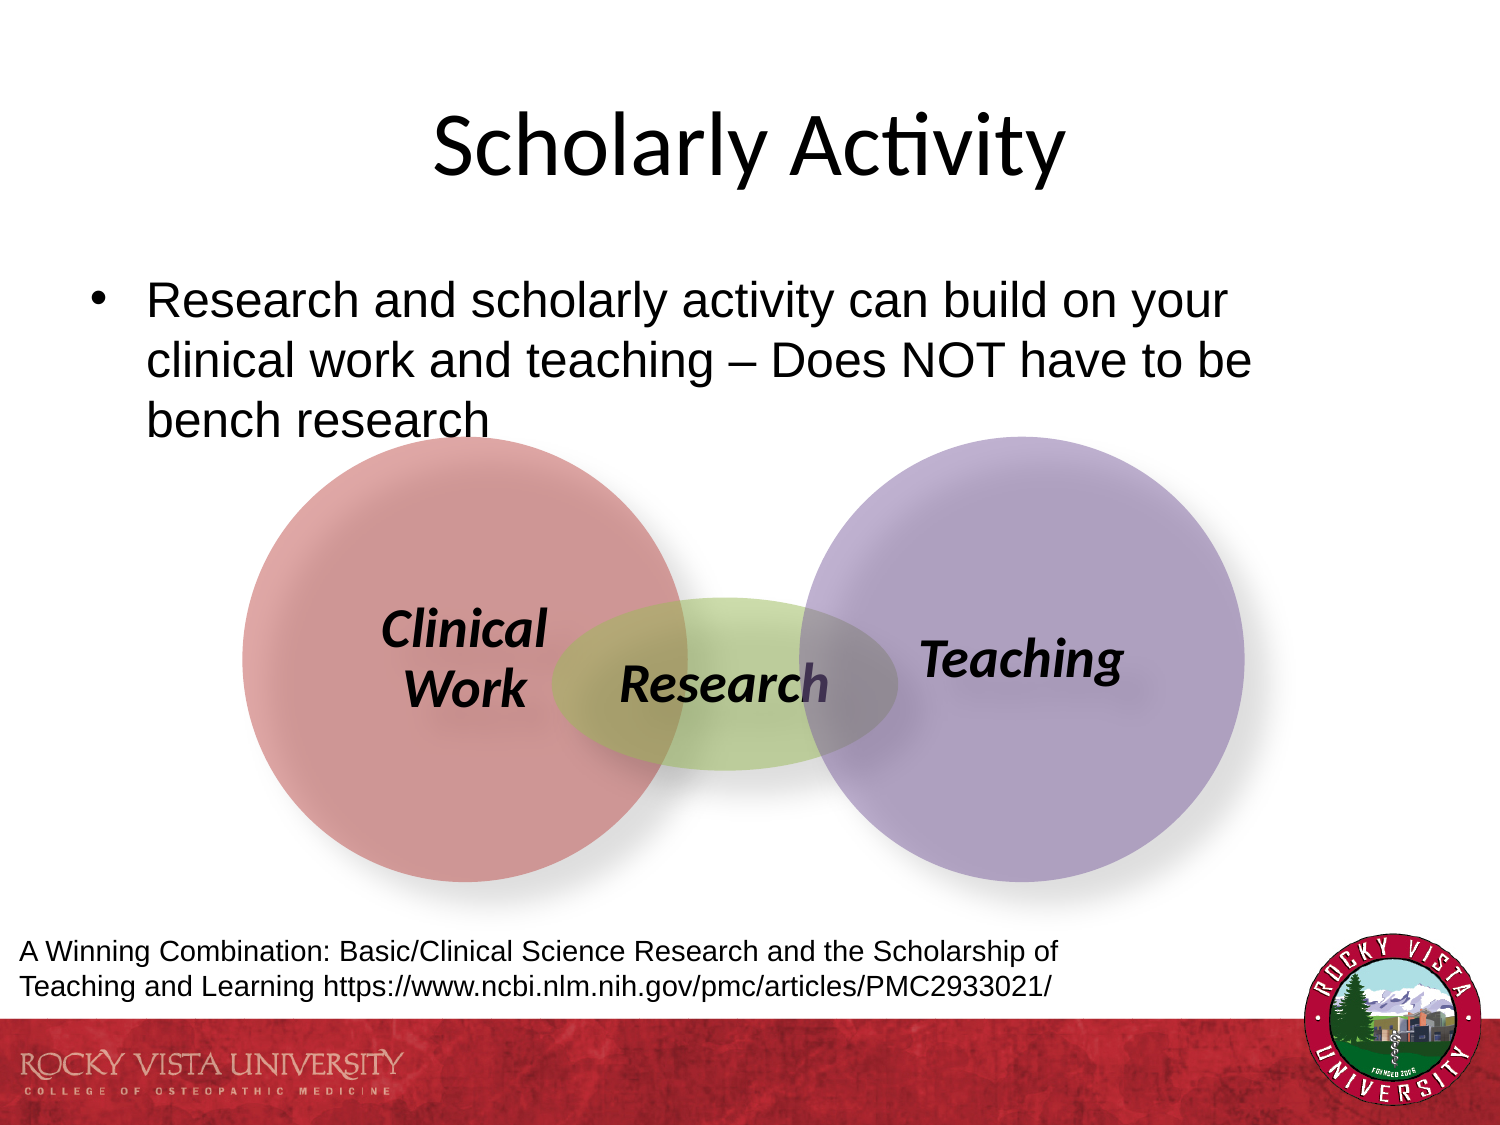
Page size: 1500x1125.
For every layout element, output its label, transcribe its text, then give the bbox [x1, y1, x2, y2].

text_box A Winning Combination: Basic/Clinical Science Research and the Scholarship of Teaching and Learning https://www.ncbi.nlm.nih.gov/pmc/articles/PMC2933021/ [4, 924, 49, 1010]
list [49, 362, 1401, 1106]
text_box Research and scholarly activity can build on your clinical work and teaching – Does NOT have to be bench research [75, 259, 1400, 362]
picture [0, 0, 1500, 1125]
title Scholarly Activity [75, 45, 1425, 233]
